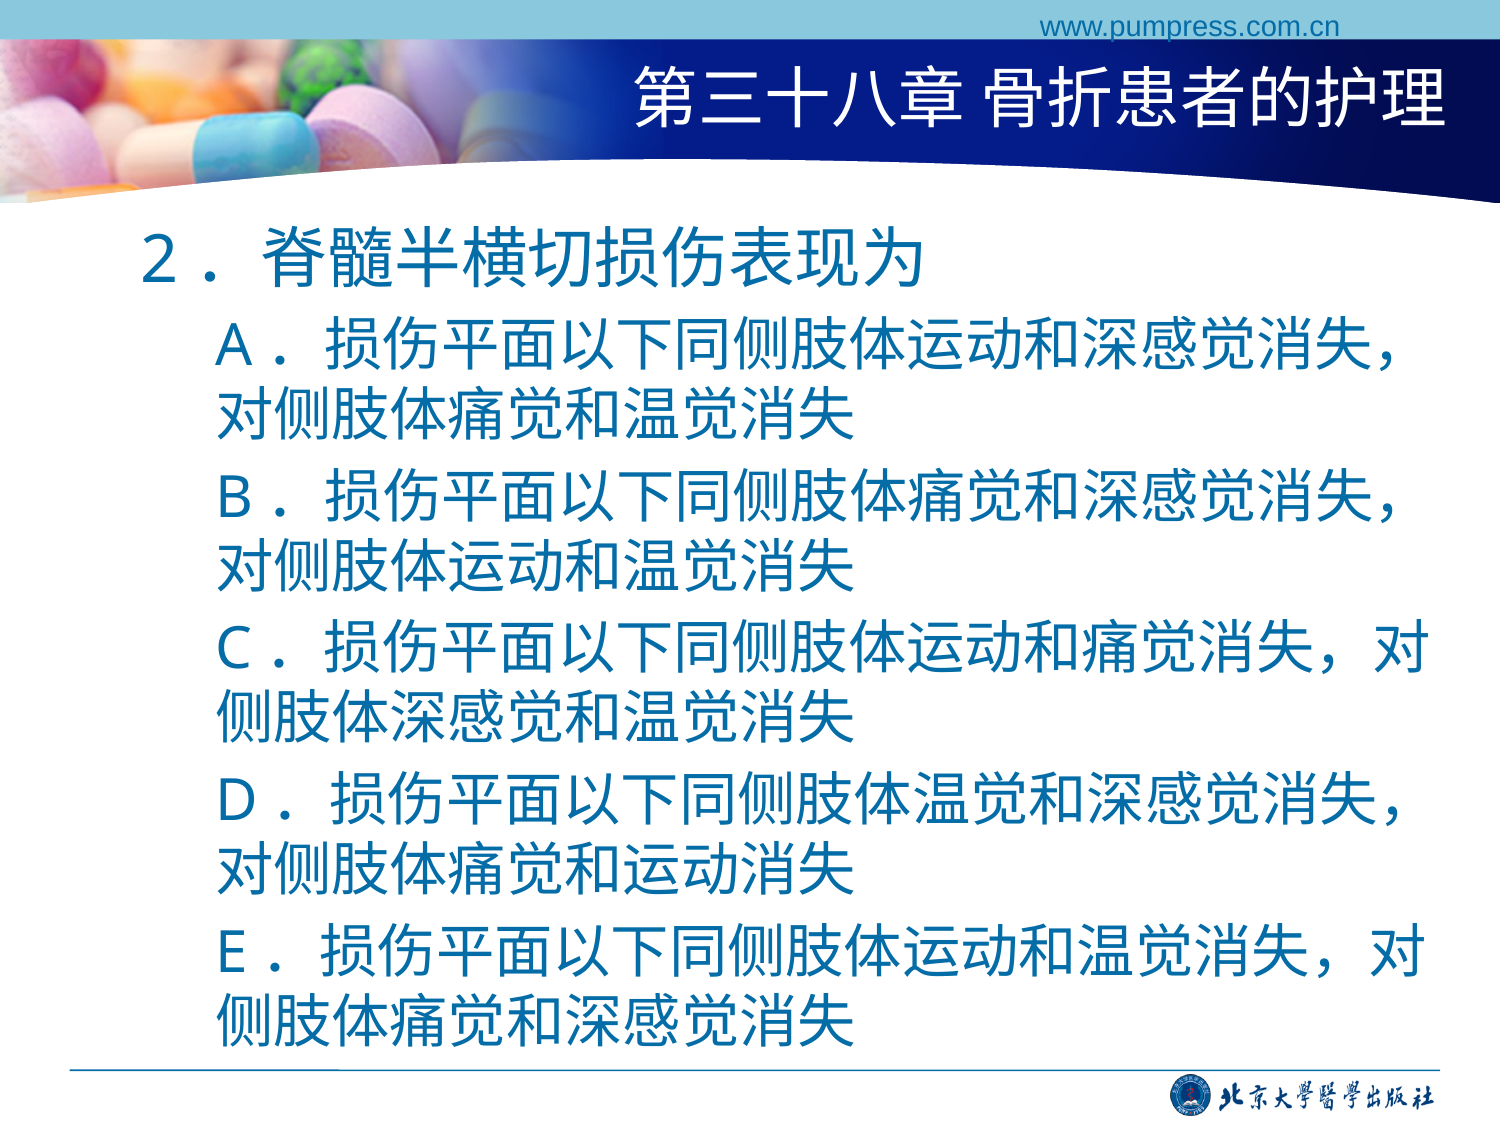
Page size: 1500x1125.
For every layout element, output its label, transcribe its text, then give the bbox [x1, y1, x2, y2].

picture [1170, 1074, 1436, 1118]
picture [0, 40, 1500, 203]
title 第三十八章 骨折患者的护理 [137, 49, 1463, 143]
slide_number www.pumpress.com.cn [1025, 0, 1463, 38]
list 2．脊髓半横切损伤表现为 A．损伤平面以下同侧肢体运动和深感觉消失，对侧肢体痛觉和温觉消失 B．损伤平面以下同侧肢体痛觉和深感觉消失，对侧肢体运动和温觉消失 C．损伤平面以下同侧肢体运动和痛觉消失，对侧肢体深感觉和温觉消失 D．损伤平面以下同侧肢体温觉和深感觉消失，对侧肢体痛觉和运动消失 E．损伤平面以下同侧肢体运动和温觉消失，对侧肢体痛觉和深感觉消失 [49, 207, 1463, 1009]
